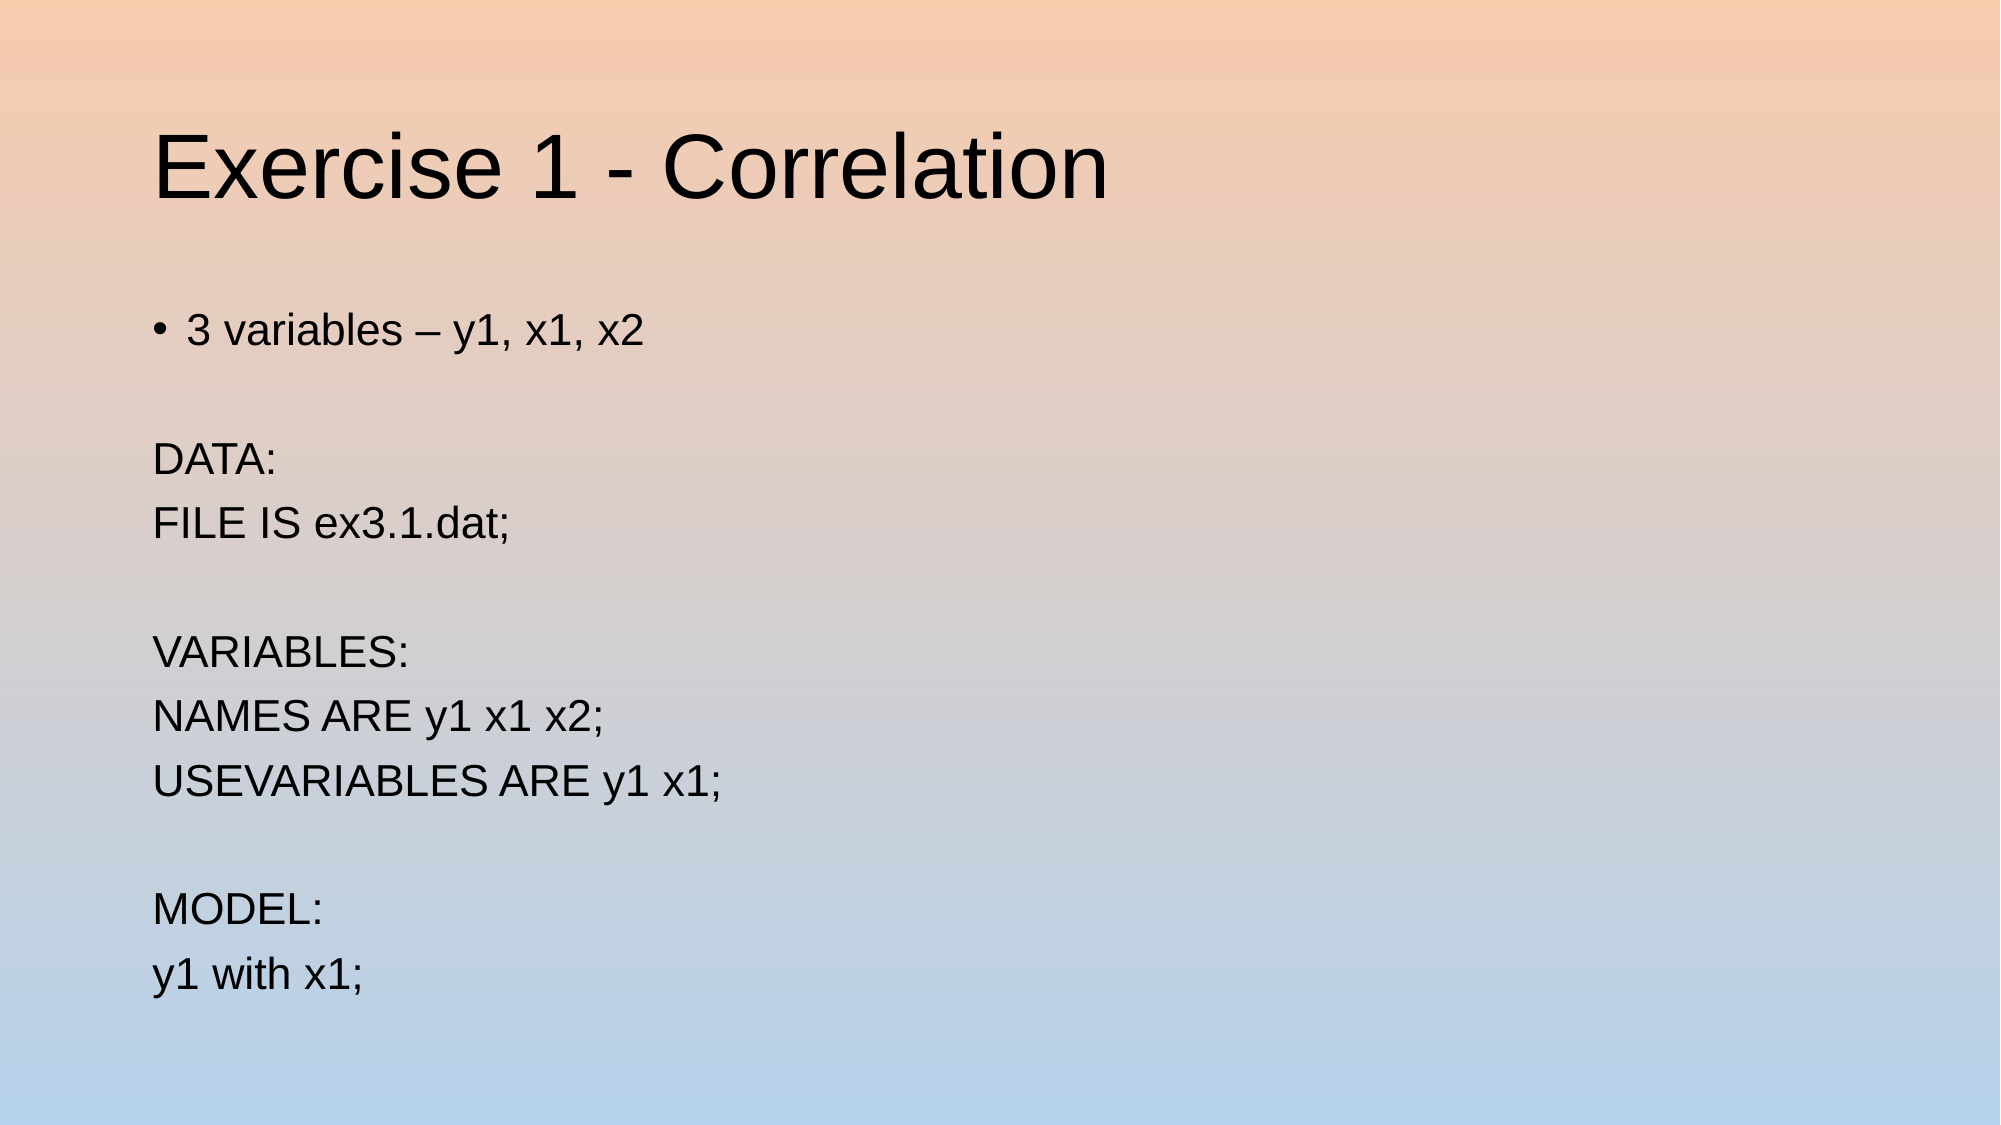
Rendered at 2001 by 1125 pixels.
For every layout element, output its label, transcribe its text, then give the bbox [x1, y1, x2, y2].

list 3 variables – y1, x1, x2 DATA: FILE IS ex3.1.dat; VARIABLES: NAMES ARE y1 x1 x2; USEVARIABLES ARE y1 x1; MODEL: y1 with x1; [137, 299, 1863, 1014]
title Exercise 1 - Correlation [137, 59, 1863, 278]
